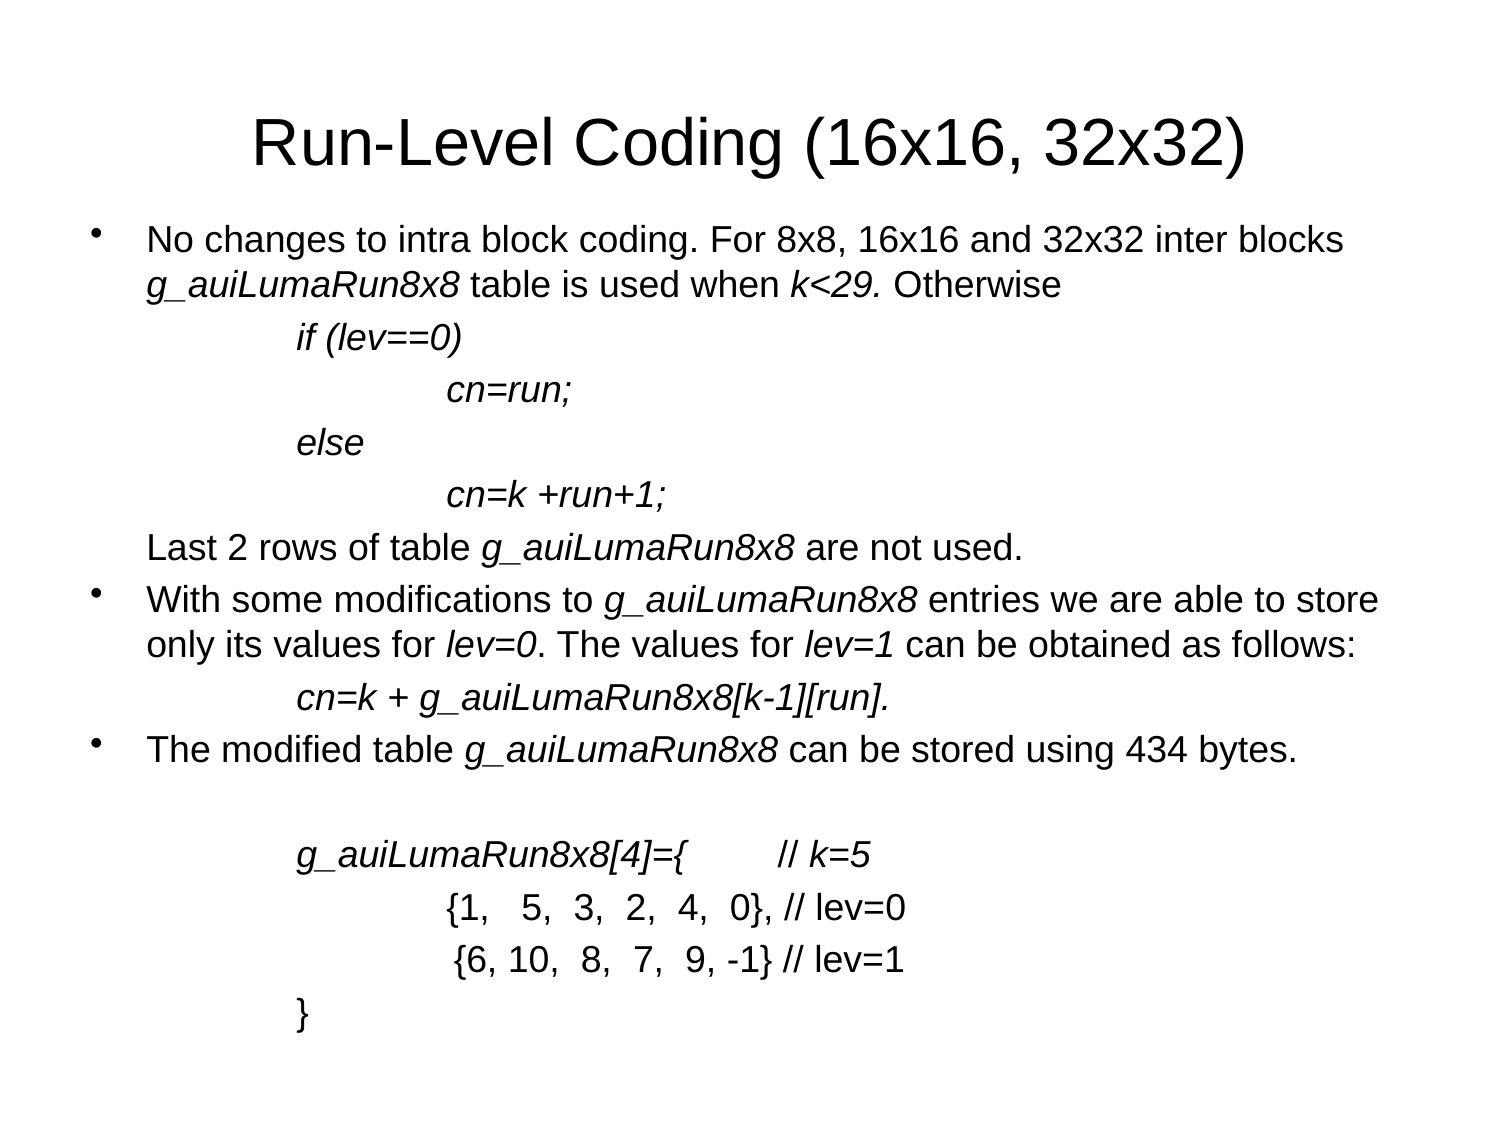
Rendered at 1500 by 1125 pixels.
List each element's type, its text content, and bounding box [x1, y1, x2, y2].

list No changes to intra block coding. For 8x8, 16x16 and 32x32 inter blocks g_auiLumaRun8x8 table is used when k<29. Otherwise if (lev==0) cn=run; else cn=k +run+1; Last 2 rows of table g_auiLumaRun8x8 are not used. With some modifications to g_auiLumaRun8x8 entries we are able to store only its values for lev=0. The values for lev=1 can be obtained as follows: cn=k + g_auiLumaRun8x8[k-1][run]. The modified table g_auiLumaRun8x8 can be stored using 434 bytes. g_auiLumaRun8x8[4]={ // k=5 {1, 5, 3, 2, 4, 0}, // lev=0 {6, 10, 8, 7, 9, -1} // lev=1 } [74, 207, 1426, 951]
title Run-Level Coding (16x16, 32x32) [74, 44, 1426, 207]
